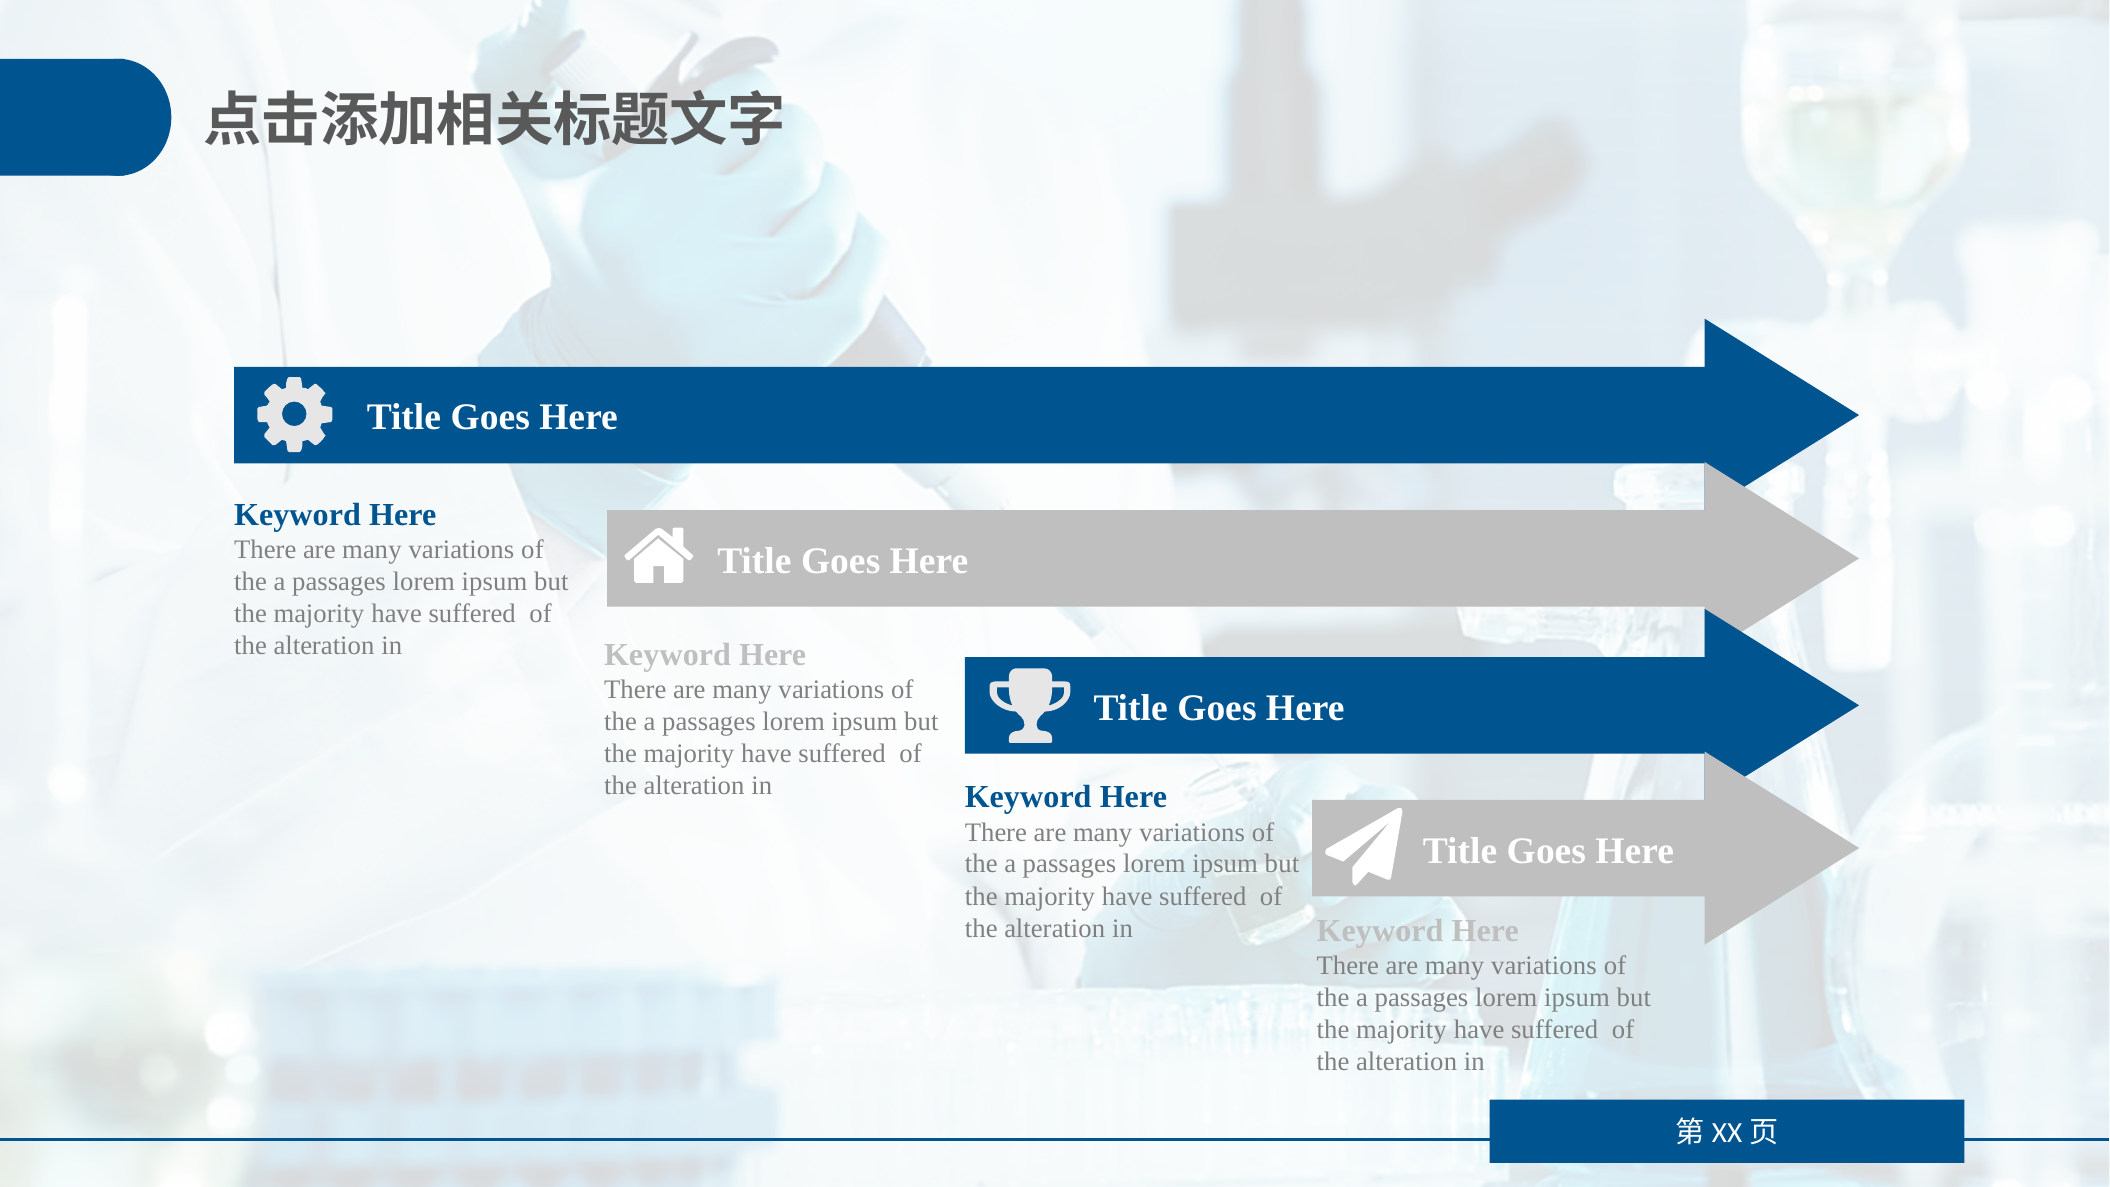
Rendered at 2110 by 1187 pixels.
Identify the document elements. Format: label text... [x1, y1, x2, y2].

text_box Keyword Here There are many variations of the a passages lorem ipsum but the majority have suffered of the alteration in [964, 775, 1310, 943]
text_box [964, 608, 1860, 776]
text_box 点击添加相关标题文字 [188, 74, 838, 160]
text_box [624, 527, 694, 583]
text_box Keyword Here There are many variations of the a passages lorem ipsum but the majority have suffered of the alteration in [234, 492, 579, 660]
text_box Title Goes Here [717, 535, 969, 581]
text_box [1325, 808, 1403, 886]
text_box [0, 58, 172, 176]
text_box [257, 377, 333, 453]
text_box Title Goes Here [366, 392, 619, 438]
slide_number 第XX页 [1489, 1140, 1965, 1163]
text_box Keyword Here There are many variations of the a passages lorem ipsum but the majority have suffered of the alteration in [1316, 908, 1662, 1076]
text_box [989, 668, 1071, 743]
text_box [234, 318, 1860, 487]
slide_number 第XX页 [1489, 1099, 1965, 1139]
text_box [607, 461, 1860, 632]
text_box Title Goes Here [1422, 825, 1675, 871]
text_box Keyword Here There are many variations of the a passages lorem ipsum but the majority have suffered of the alteration in [604, 632, 949, 800]
text_box Title Goes Here [1093, 682, 1346, 728]
text_box [1312, 751, 1860, 945]
